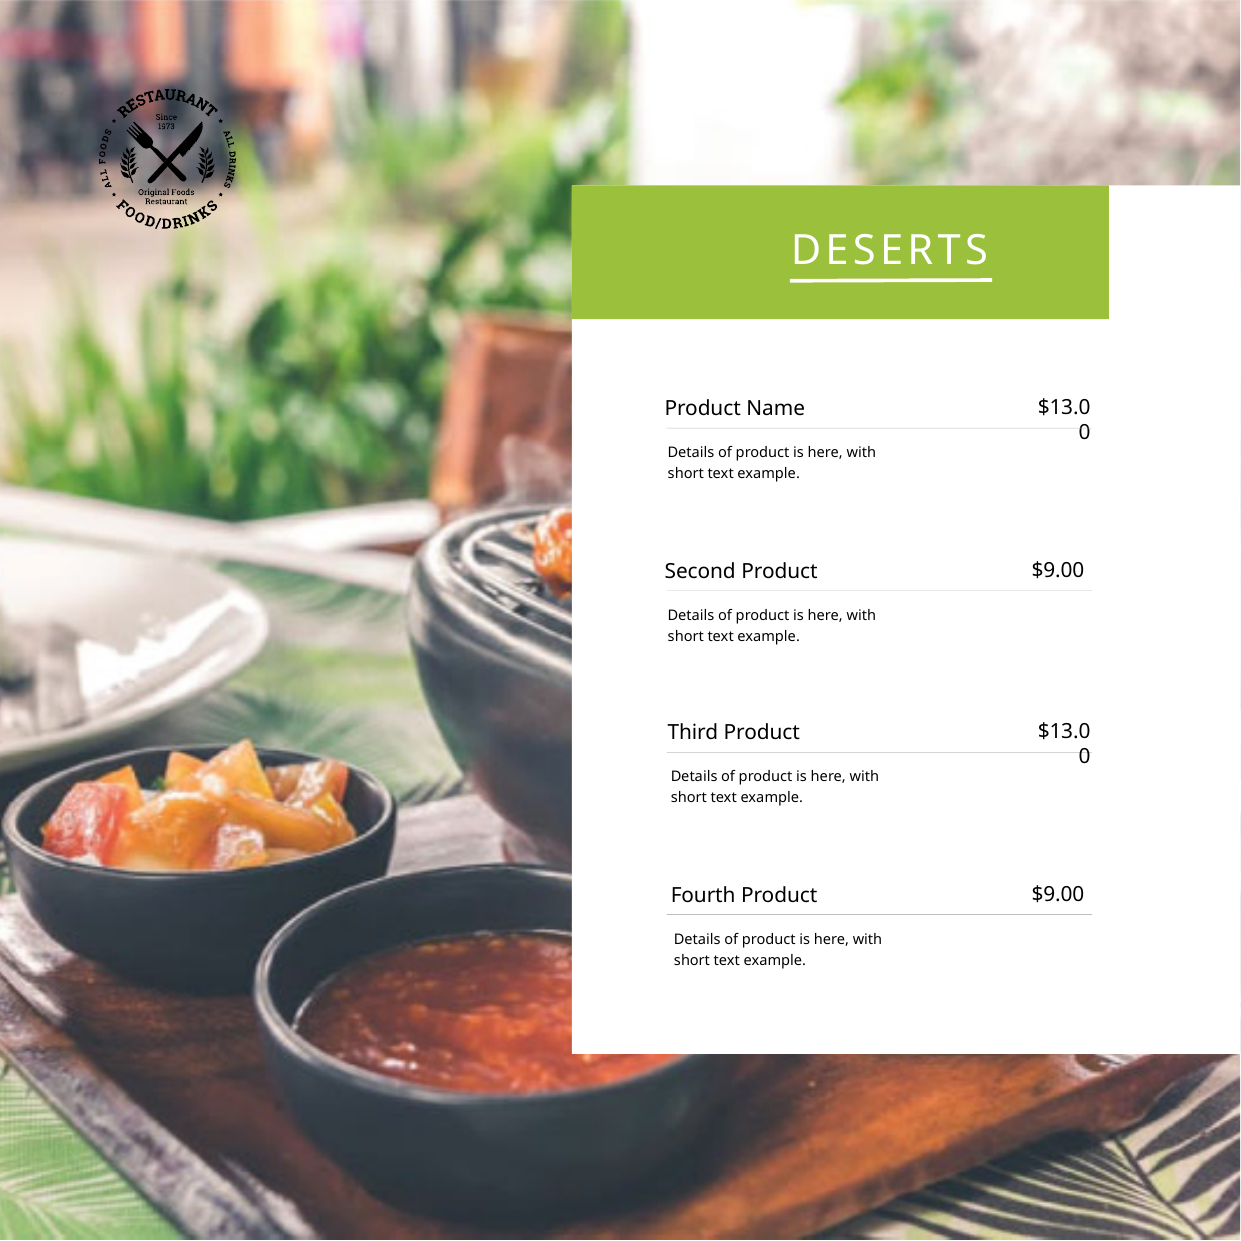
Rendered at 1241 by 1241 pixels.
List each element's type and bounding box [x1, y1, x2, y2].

picture [0, 0, 1241, 1241]
text_box [98, 89, 236, 229]
text_box [649, 385, 1106, 975]
